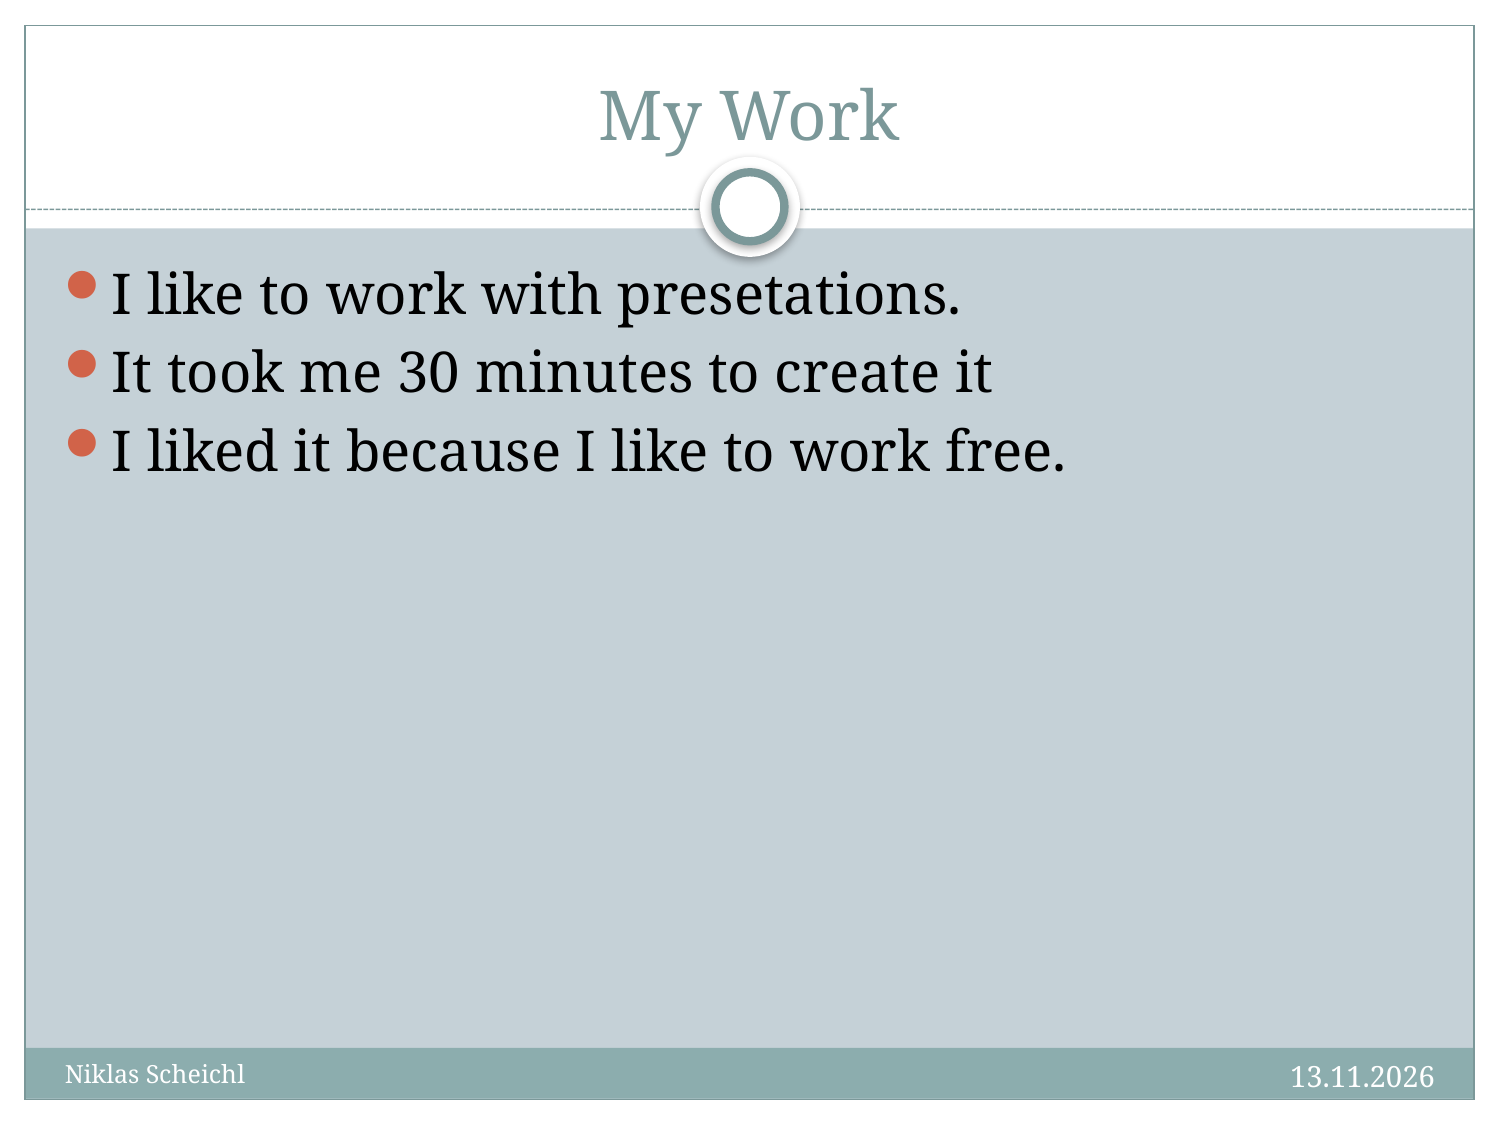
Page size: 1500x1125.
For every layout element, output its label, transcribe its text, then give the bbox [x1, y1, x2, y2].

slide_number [950, 1050, 1450, 1111]
footer Niklas Scheichl [50, 1051, 638, 1112]
list I like to work with presetations. It took me 30 minutes to create it I liked it because I like to work free. [49, 250, 1445, 1001]
title My Work [49, 37, 1450, 162]
